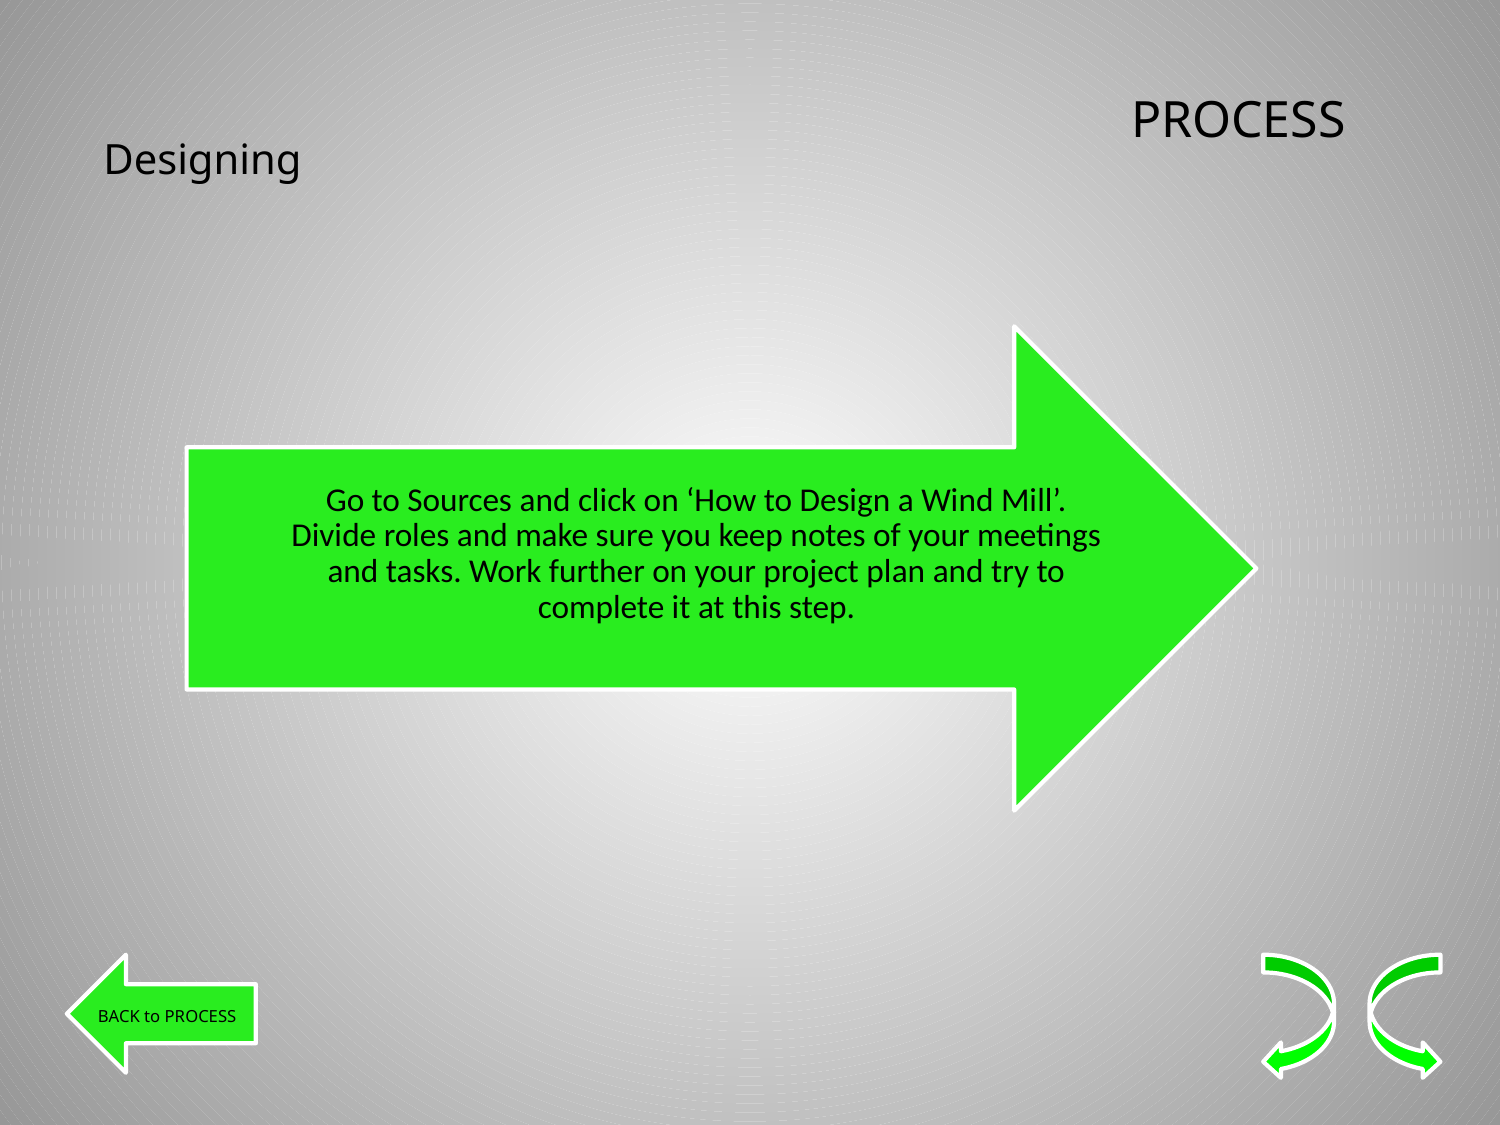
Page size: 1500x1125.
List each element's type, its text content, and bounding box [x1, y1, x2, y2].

text_box Designing [88, 125, 443, 191]
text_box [184, 326, 1259, 811]
text_box BACK to PROCESS [83, 998, 261, 1033]
text_box [1367, 952, 1443, 1080]
text_box PROCESS [1116, 79, 1400, 155]
text_box [64, 952, 258, 1075]
text_box [1261, 952, 1337, 1080]
